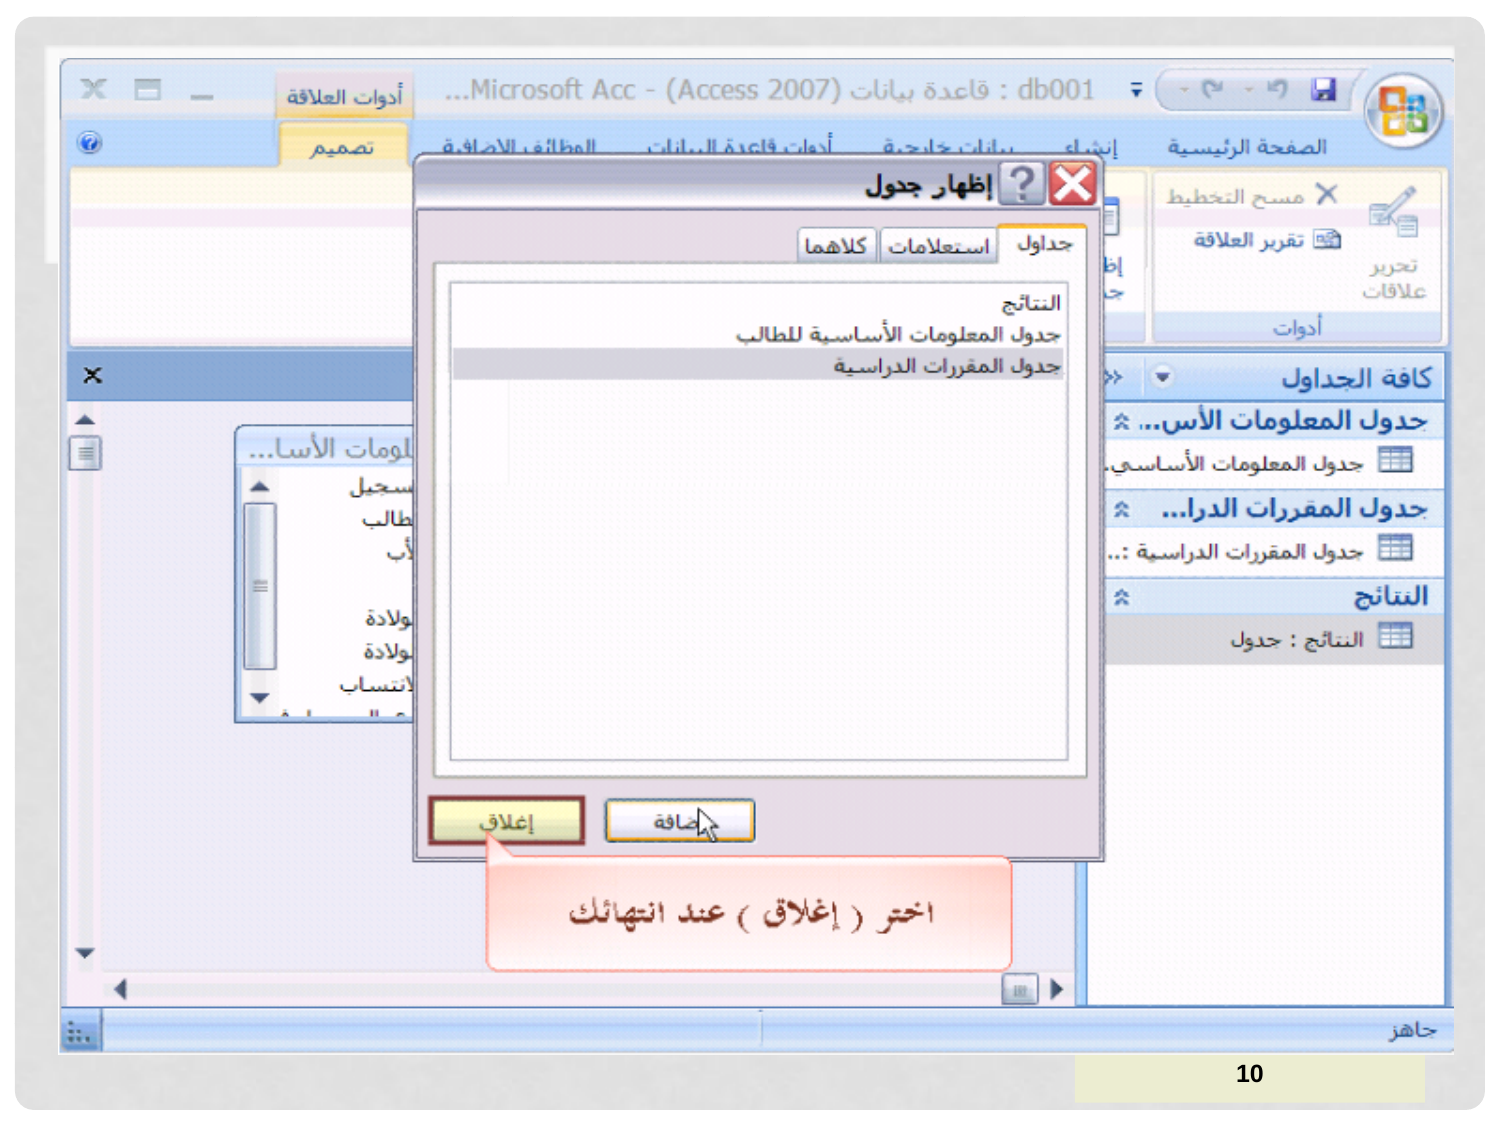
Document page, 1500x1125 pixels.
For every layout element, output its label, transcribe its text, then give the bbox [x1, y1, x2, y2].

slide_number 10 [1074, 1055, 1425, 1103]
picture [58, 58, 1454, 1055]
